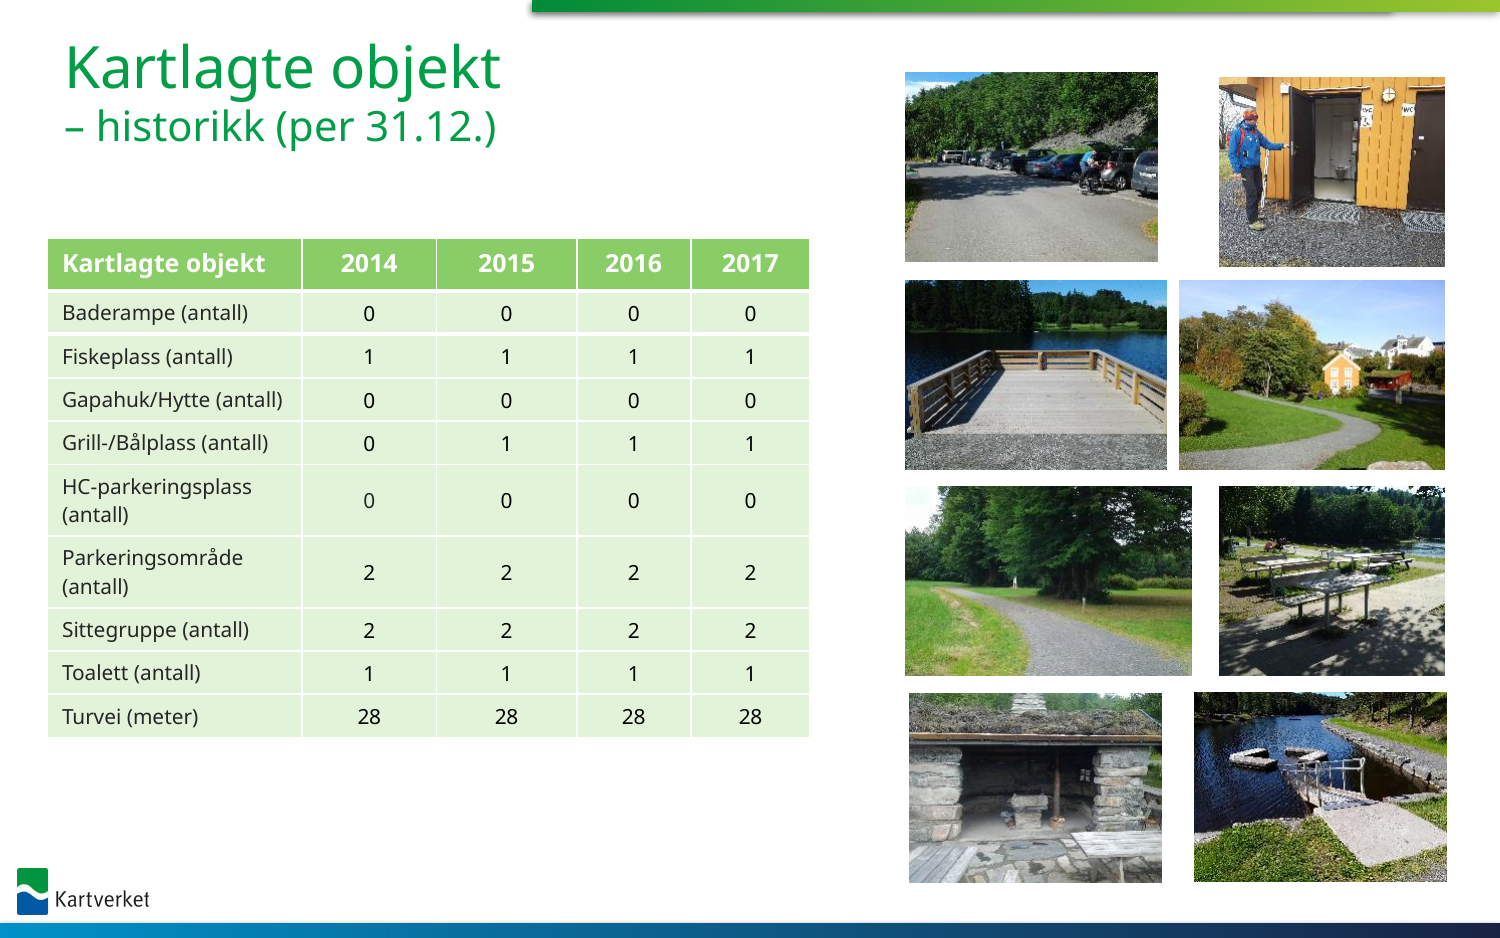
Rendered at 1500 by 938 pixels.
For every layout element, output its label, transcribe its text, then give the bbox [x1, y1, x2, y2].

table_header 2014 [303, 239, 436, 289]
table_cell 0 [692, 465, 809, 535]
table_cell 2 [437, 609, 576, 650]
table_cell 1 [437, 422, 576, 464]
table_cell 28 [437, 695, 576, 737]
table_cell 0 [692, 293, 809, 332]
table_cell HC-parkeringsplass (antall) [48, 465, 301, 535]
table_cell 0 [437, 293, 576, 332]
table_header 2017 [692, 239, 809, 289]
table_cell 1 [578, 422, 690, 464]
table_cell 2 [578, 609, 690, 650]
table_cell 1 [437, 336, 576, 377]
table_cell 1 [692, 422, 809, 464]
table_cell 0 [437, 379, 576, 420]
table_header Kartlagte objekt [48, 239, 301, 289]
table_cell Baderampe (antall) [48, 293, 301, 332]
table_cell Fiskeplass (antall) [48, 336, 301, 377]
table_cell Grill-/Bålplass (antall) [48, 422, 301, 464]
table_cell 0 [578, 465, 690, 535]
table_cell 28 [692, 695, 809, 737]
table_header 2016 [578, 239, 690, 289]
table_cell 0 [692, 379, 809, 420]
table_cell Sittegruppe (antall) [48, 609, 301, 650]
table_cell 1 [437, 652, 576, 693]
table_cell 28 [578, 695, 690, 737]
table_cell 0 [303, 465, 436, 535]
picture [905, 72, 1158, 262]
table_cell 1 [303, 652, 436, 693]
picture [1194, 692, 1448, 882]
table_cell 2 [303, 537, 436, 607]
table_cell 2 [303, 609, 436, 650]
table_cell Parkeringsområde (antall) [48, 537, 301, 607]
table_cell 1 [692, 652, 809, 693]
picture [905, 280, 1167, 470]
table_cell 2 [692, 537, 809, 607]
table_cell Gapahuk/Hytte (antall) [48, 379, 301, 420]
table_cell 28 [303, 695, 436, 737]
table_cell Toalett (antall) [48, 652, 301, 693]
table_cell 2 [578, 537, 690, 607]
table_cell 1 [303, 336, 436, 377]
table_cell 0 [578, 293, 690, 332]
table_cell 1 [692, 336, 809, 377]
table_cell 0 [437, 465, 576, 535]
table_cell Turvei (meter) [48, 695, 301, 737]
table_cell 2 [692, 609, 809, 650]
table_cell 2 [437, 537, 576, 607]
picture [909, 693, 1163, 884]
table_cell 0 [303, 422, 436, 464]
table_cell 1 [578, 336, 690, 377]
table_cell 0 [578, 379, 690, 420]
picture [1219, 77, 1445, 267]
picture [1179, 280, 1445, 470]
picture [905, 486, 1193, 676]
table_cell 0 [303, 293, 436, 332]
text_box Kartlagte objekt – historikk (per 31.12.) [49, 14, 1431, 158]
table_cell 0 [303, 379, 436, 420]
table_cell 1 [578, 652, 690, 693]
table_header 2015 [437, 239, 576, 289]
picture [1219, 486, 1445, 676]
